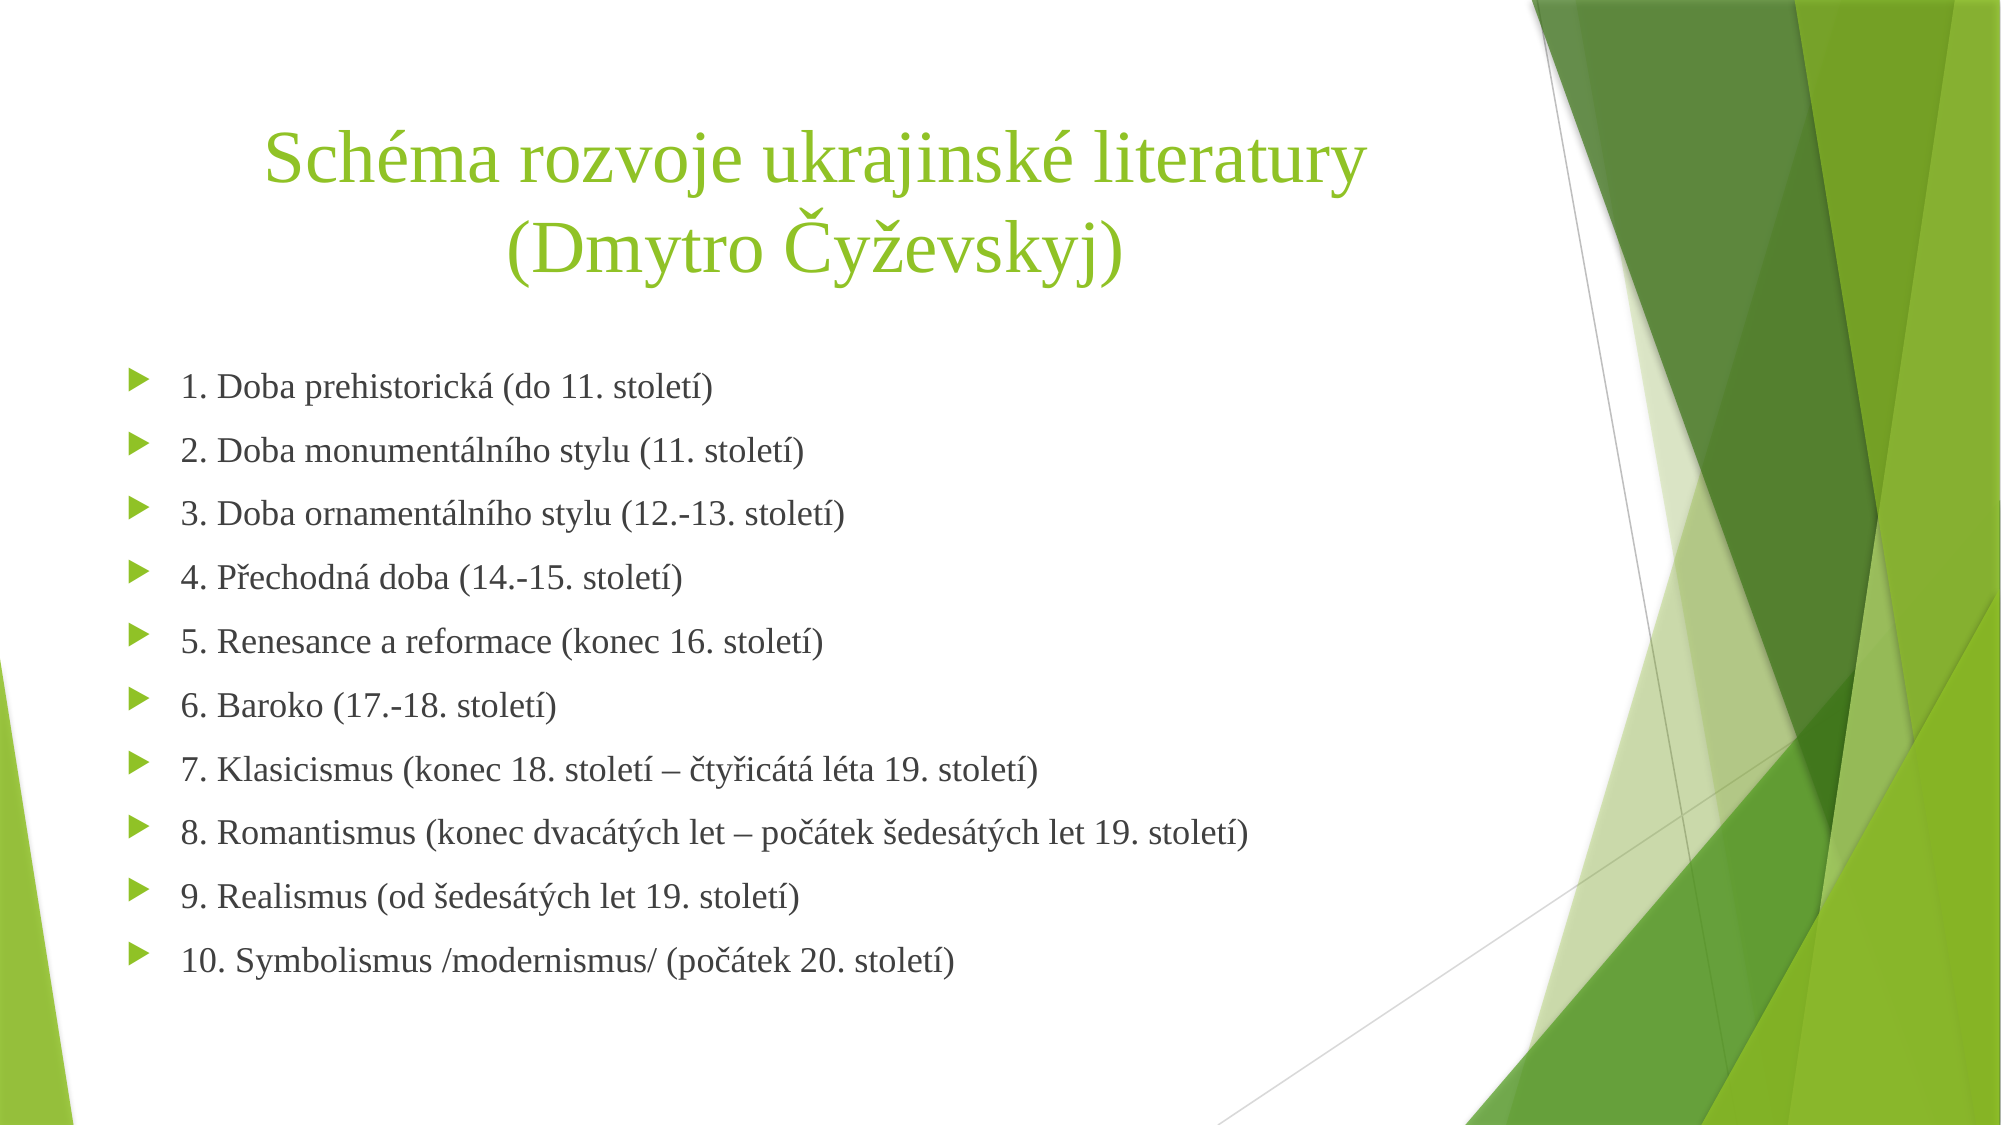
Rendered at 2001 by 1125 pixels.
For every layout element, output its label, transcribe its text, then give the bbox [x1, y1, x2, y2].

title Schéma rozvoje ukrajinské literatury (Dmytro Čyževskyj) [111, 99, 1522, 317]
list 1. Doba prehistorická (do 11. století) 2. Doba monumentálního stylu (11. století) 3. Doba ornamentálního stylu (12.-13. století) 4. Přechodná doba (14.-15. století) 5. Renesance a reformace (konec 16. století) 6. Baroko (17.-18. století) 7. Klasicismus (konec 18. století – čtyřicátá léta 19. století) 8. Romantismus (konec dvacátých let – počátek šedesátých let 19. století) 9. Realismus (od šedesátých let 19. století) 10. Symbolismus /modernismus/ (počátek 20. století) [111, 354, 1522, 992]
